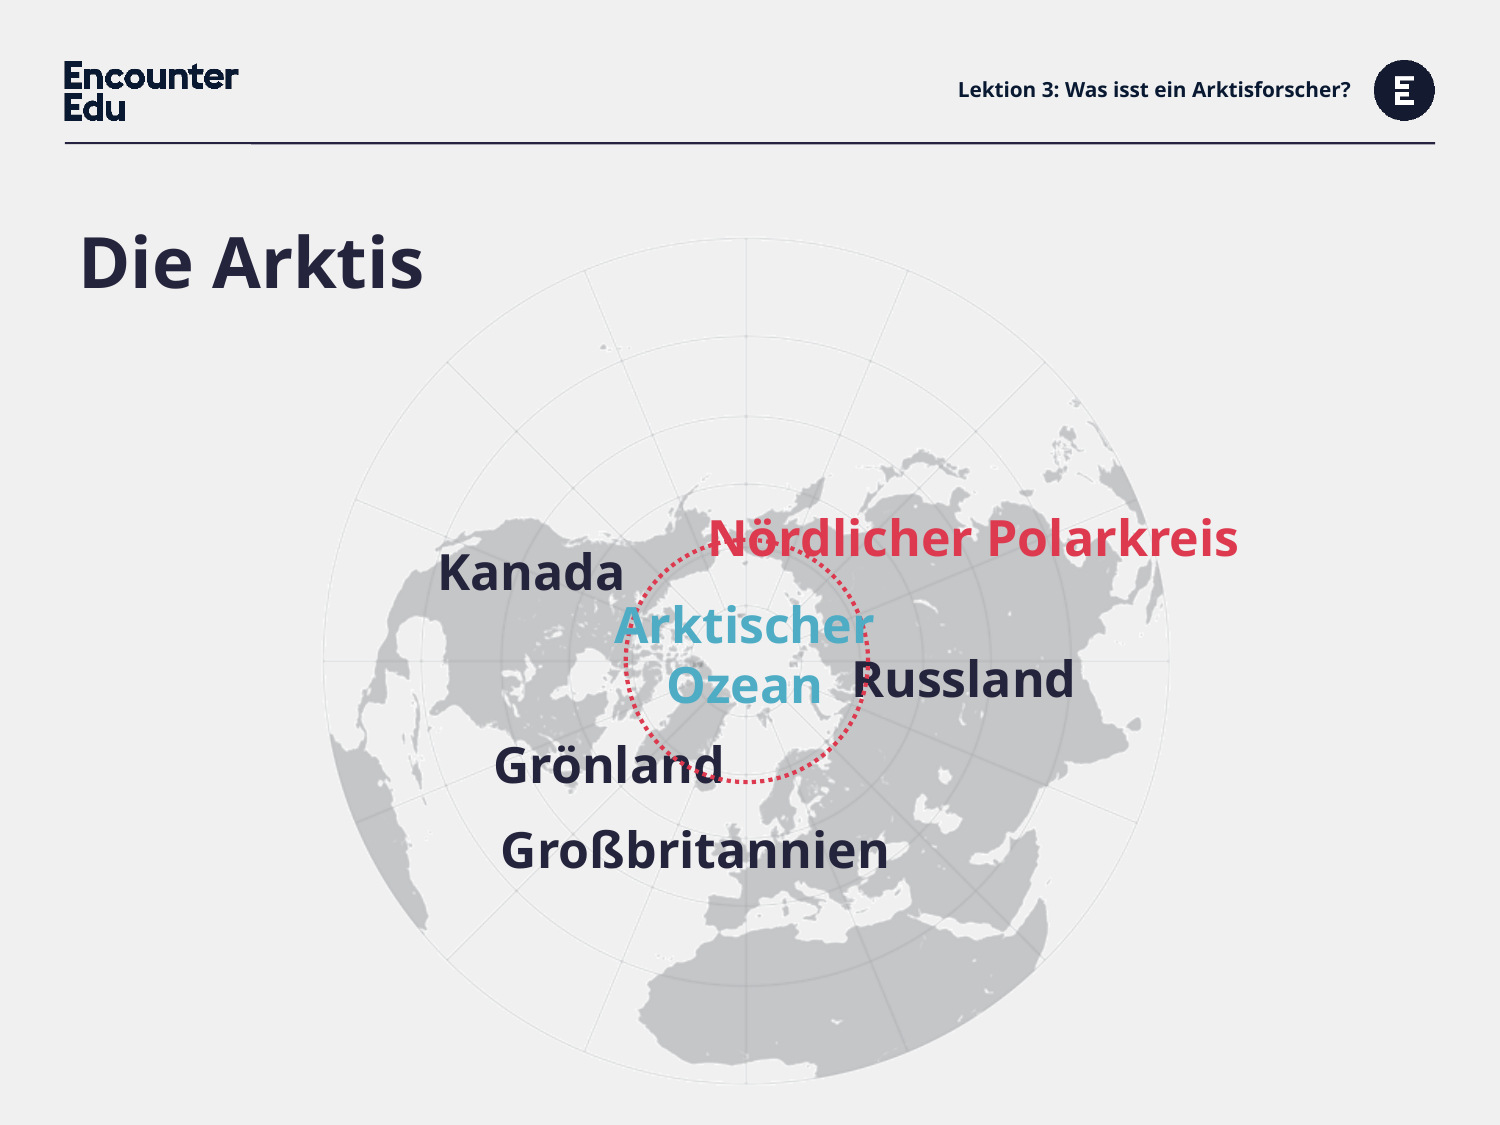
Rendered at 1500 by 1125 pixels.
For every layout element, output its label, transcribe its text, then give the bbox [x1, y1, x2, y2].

picture [1372, 58, 1436, 122]
picture [60, 59, 243, 122]
text_box Die Arktis [71, 212, 925, 320]
title Lektion 3: Was isst ein Arktisforscher? [749, 67, 1359, 114]
picture [317, 231, 1177, 1092]
text_box Nördlicher Polarkreis [1177, 499, 1255, 575]
